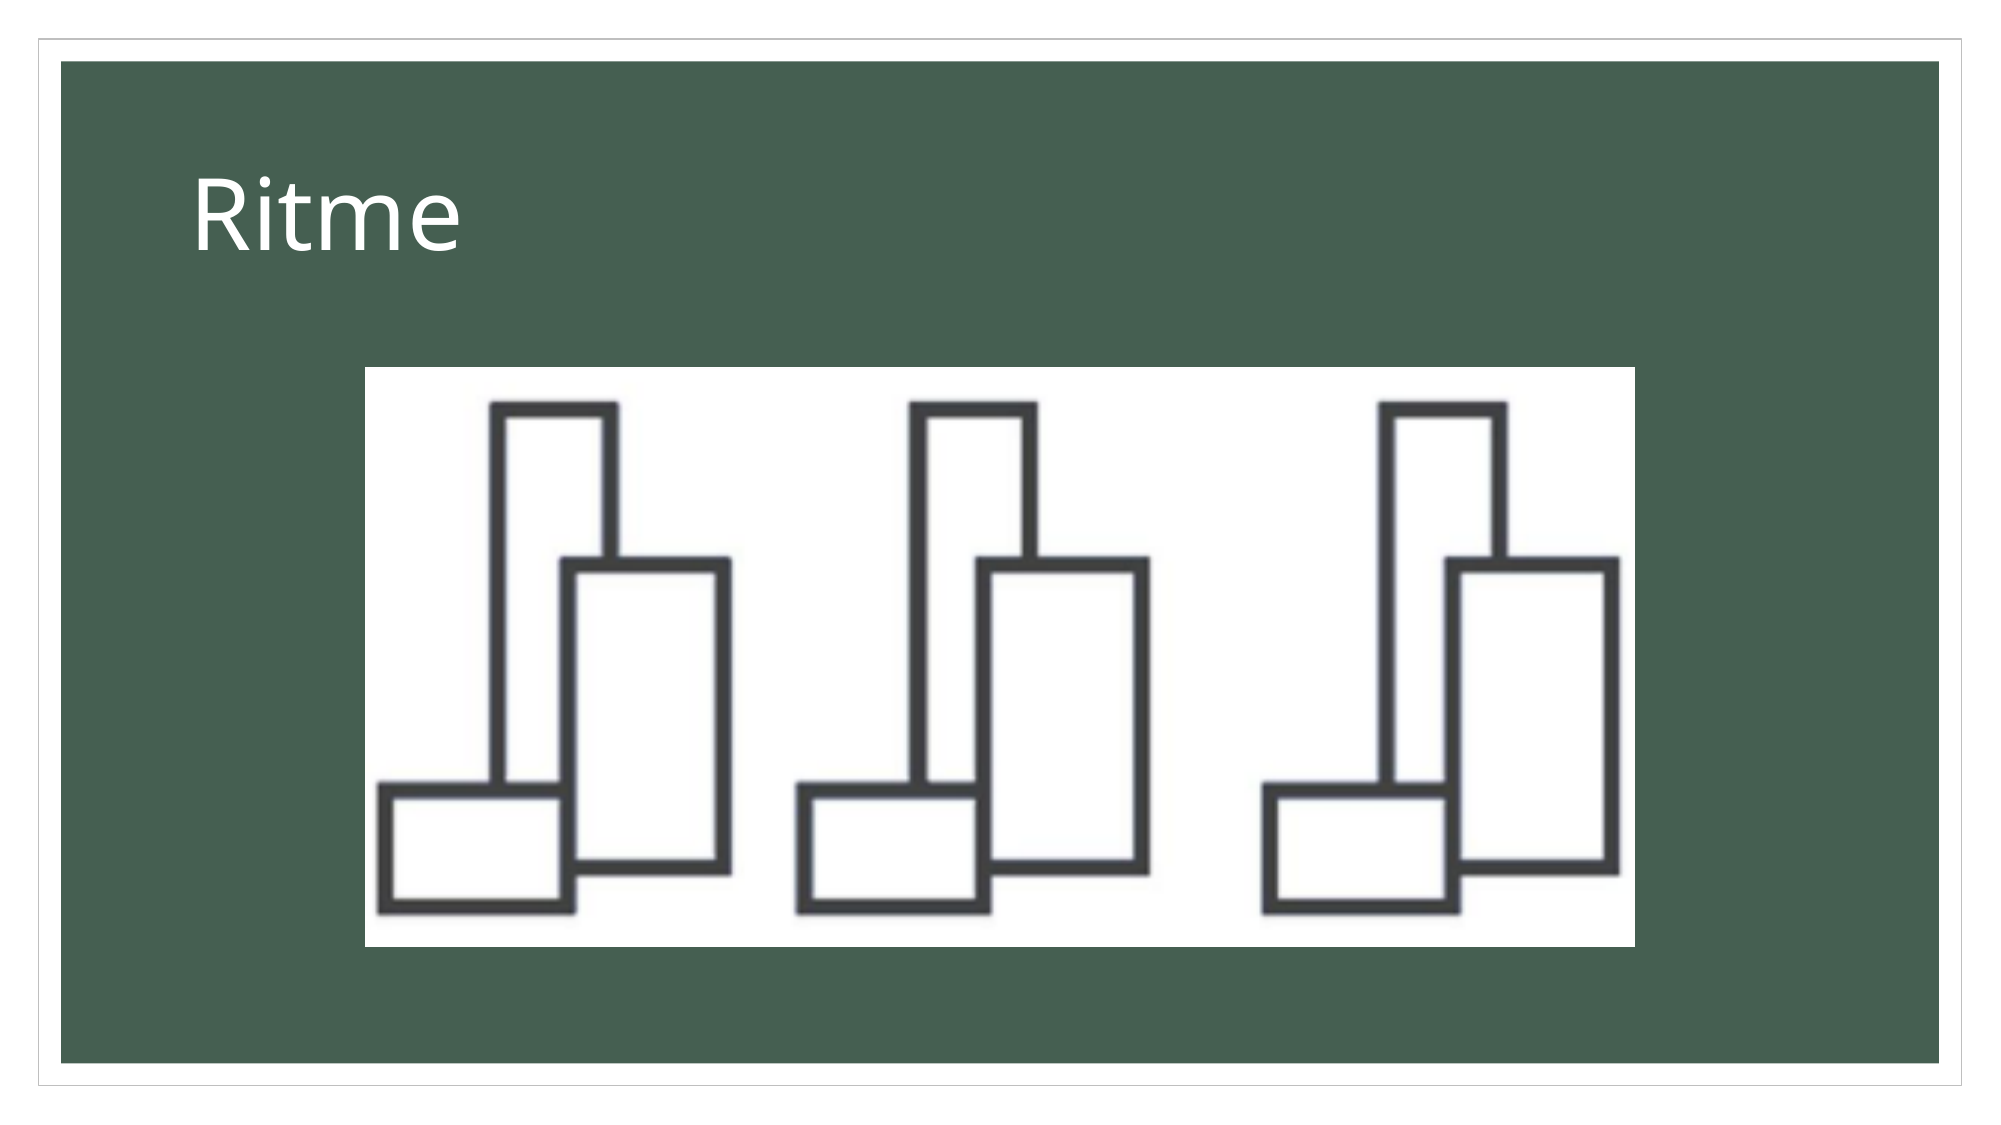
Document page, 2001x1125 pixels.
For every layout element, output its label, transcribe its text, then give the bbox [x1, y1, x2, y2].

title Ritme [174, 105, 1825, 331]
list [365, 367, 1635, 947]
